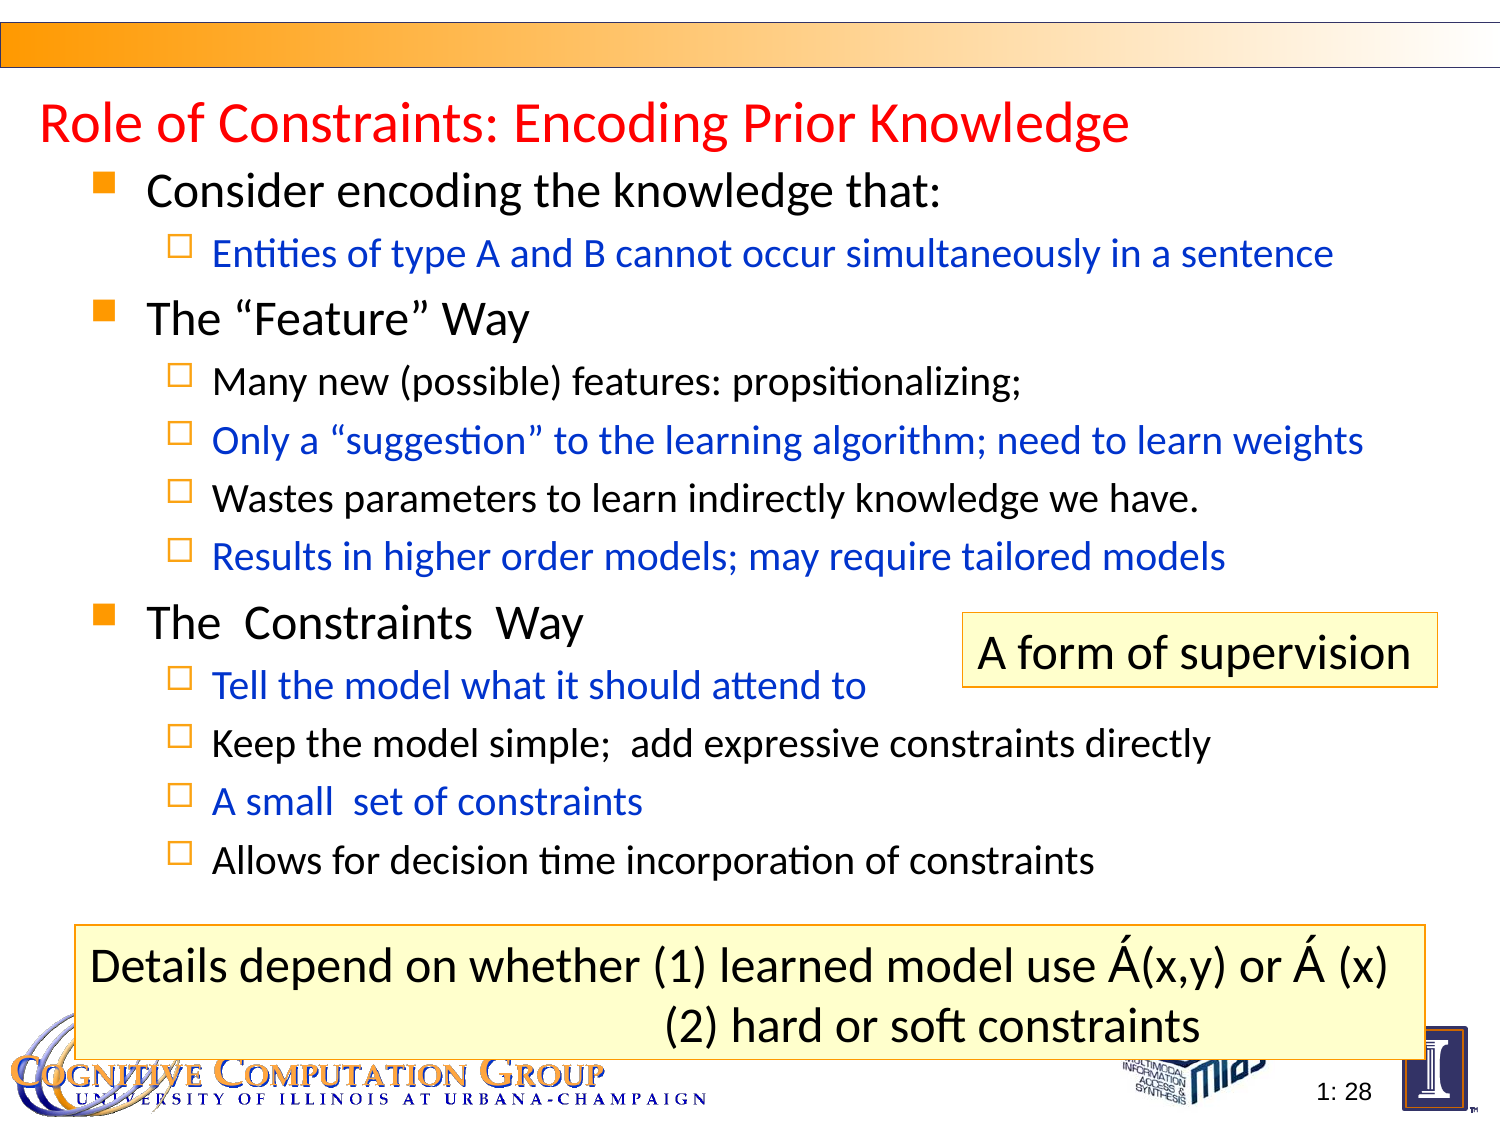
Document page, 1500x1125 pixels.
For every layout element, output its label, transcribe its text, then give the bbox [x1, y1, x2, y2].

title Role of Constraints: Encoding Prior Knowledge [24, 75, 1375, 163]
text_box Details depend on whether (1) learned model use Á(x,y) or Á (x) (2) hard or soft constraints [74, 924, 1425, 1060]
picture [0, 1000, 713, 1125]
slide_number Page 20 [562, 23, 566, 67]
text_box A form of supervision [962, 612, 1438, 688]
list Consider encoding the knowledge that: Entities of type A and B cannot occur simultaneously in a sentence The “Feature” Way Many new (possible) features: propsitionalizing; Only a “suggestion” to the learning algorithm; need to learn weights Wastes parameters to learn indirectly knowledge we have. Results in higher order models; may require tailored models The Constraints Way Tell the model what it should attend to Keep the model simple; add expressive constraints directly A small set of constraints Allows for decision time incorporation of constraints [75, 149, 1425, 924]
slide_number 1: 28 [1237, 1074, 1388, 1113]
picture [1120, 1060, 1275, 1113]
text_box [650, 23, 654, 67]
